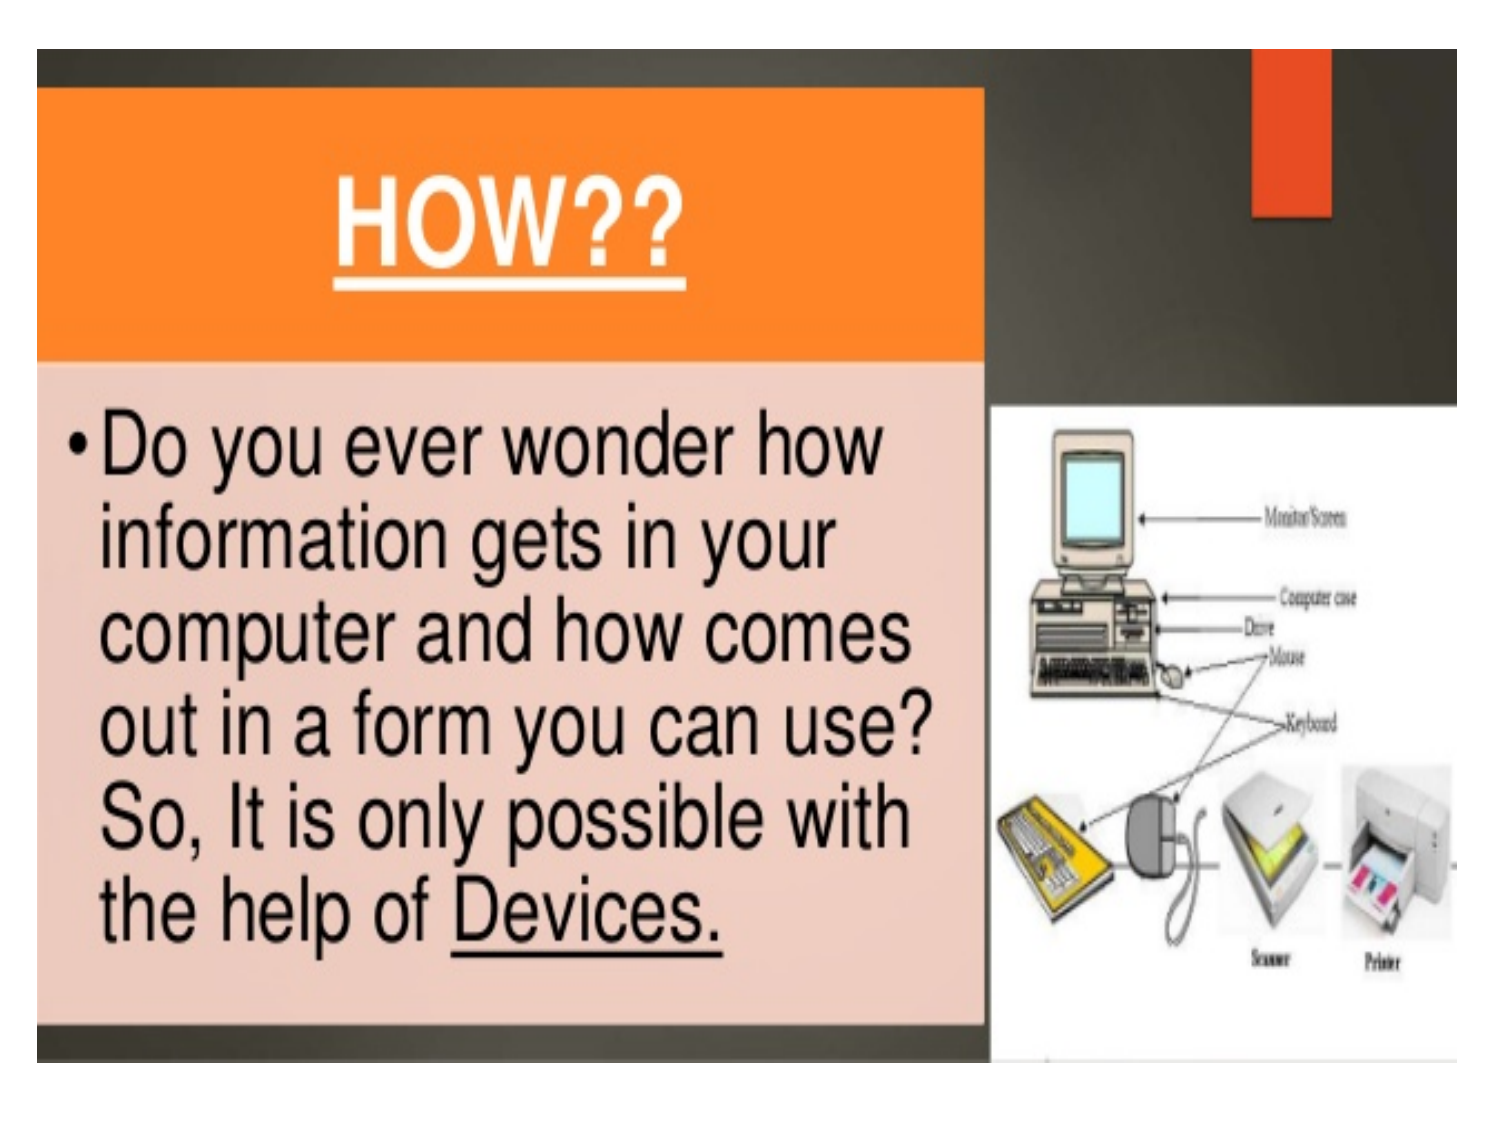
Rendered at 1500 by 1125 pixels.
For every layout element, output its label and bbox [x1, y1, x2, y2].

picture [37, 49, 1457, 1063]
